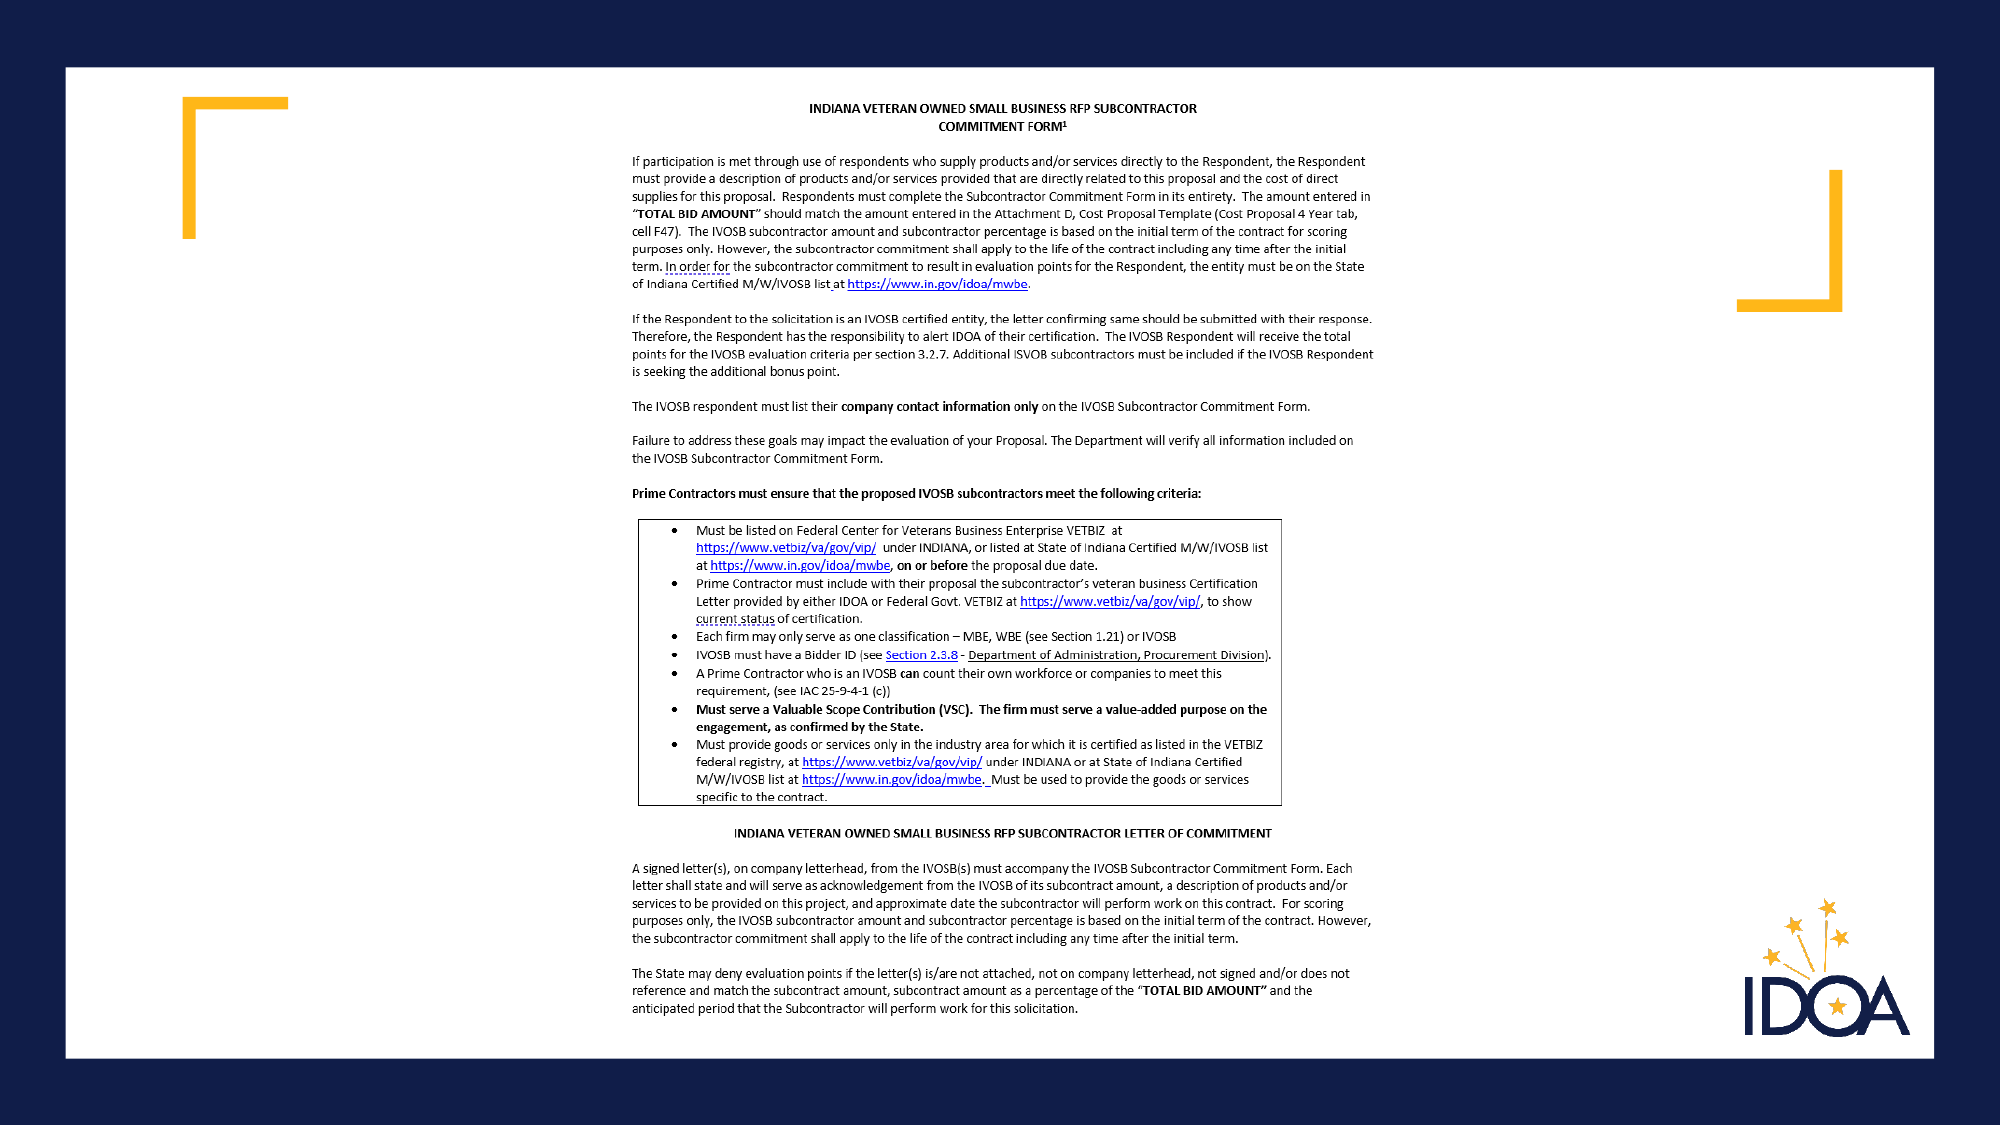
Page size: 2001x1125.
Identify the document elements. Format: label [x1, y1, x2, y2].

picture [1702, 857, 1959, 1114]
list [610, 101, 1407, 1022]
